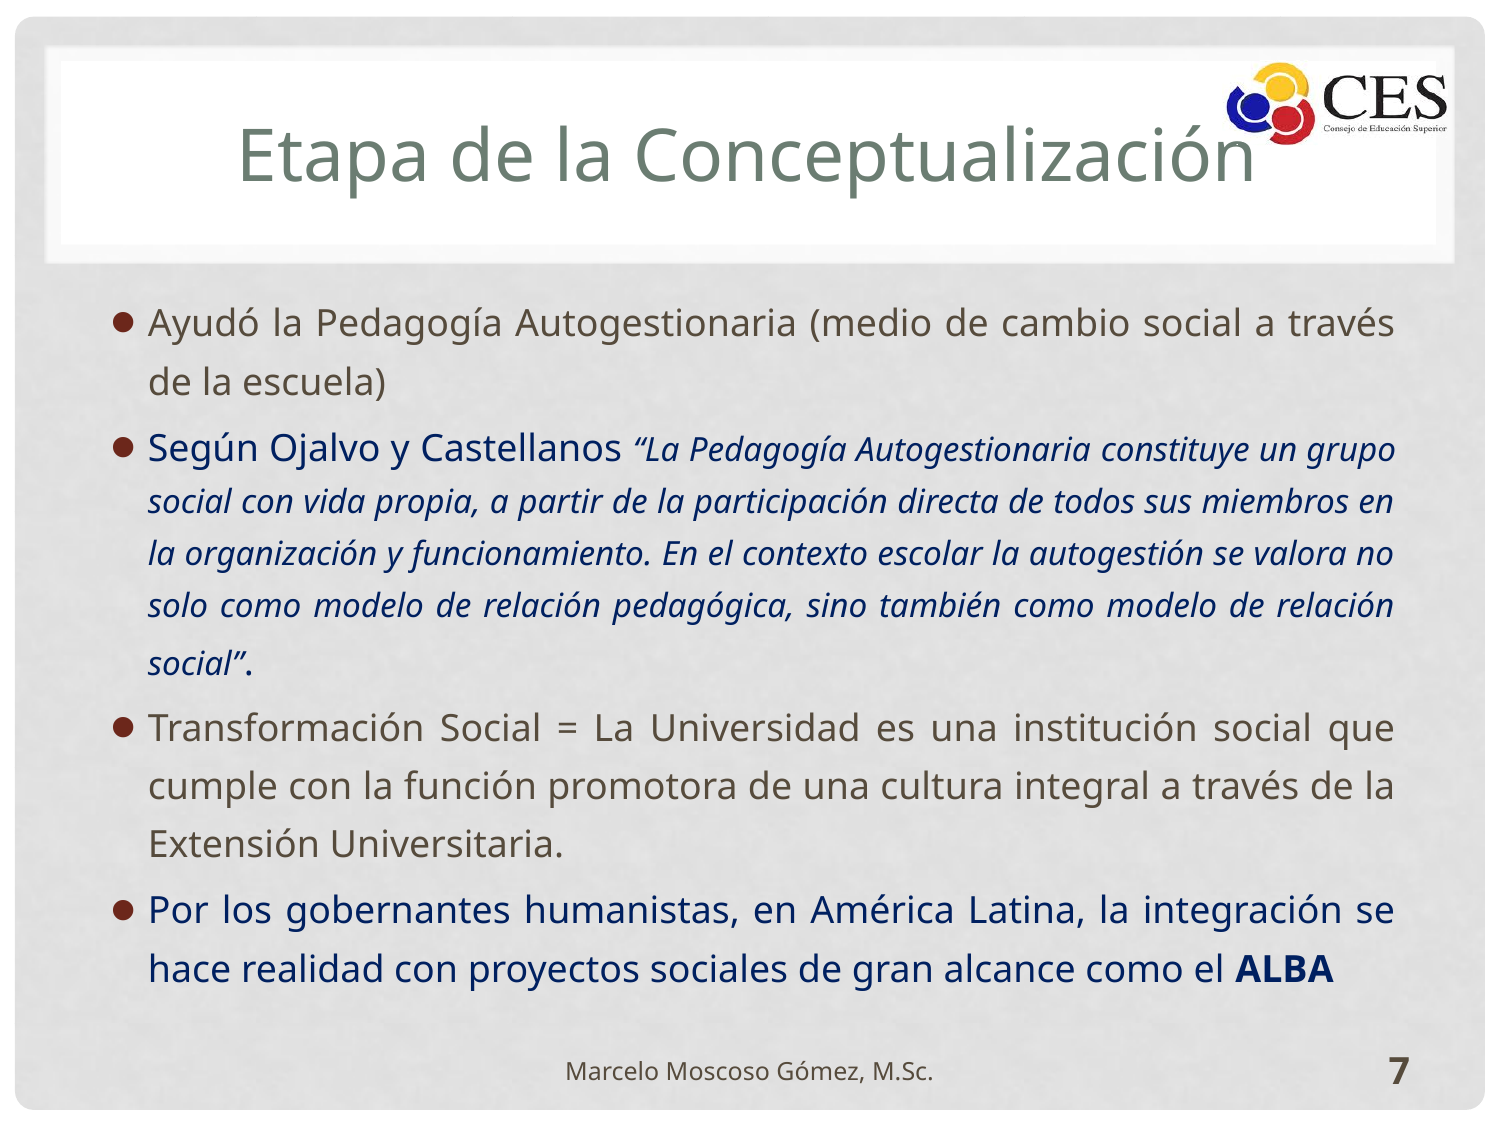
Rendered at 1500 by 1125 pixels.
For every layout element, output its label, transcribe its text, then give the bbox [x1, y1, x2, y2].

list Ayudó la Pedagogía Autogestionaria (medio de cambio social a través de la escuela) Según Ojalvo y Castellanos “La Pedagogía Autogestionaria constituye un grupo social con vida propia, a partir de la participación directa de todos sus miembros en la organización y funcionamiento. En el contexto escolar la autogestión se valora no solo como modelo de relación pedagógica, sino también como modelo de relación social”. Transformación Social = La Universidad es una institución social que cumple con la función promotora de una cultura integral a través de la Extensión Universitaria. Por los gobernantes humanistas, en América Latina, la integración se hace realidad con proyectos sociales de gran alcance como el ALBA [76, 278, 1412, 1083]
slide_number 7 [1074, 1042, 1425, 1103]
footer Marcelo Moscoso Gómez, M.Sc. [512, 1042, 988, 1103]
title Etapa de la Conceptualización [69, 66, 1425, 238]
picture [1222, 54, 1451, 147]
